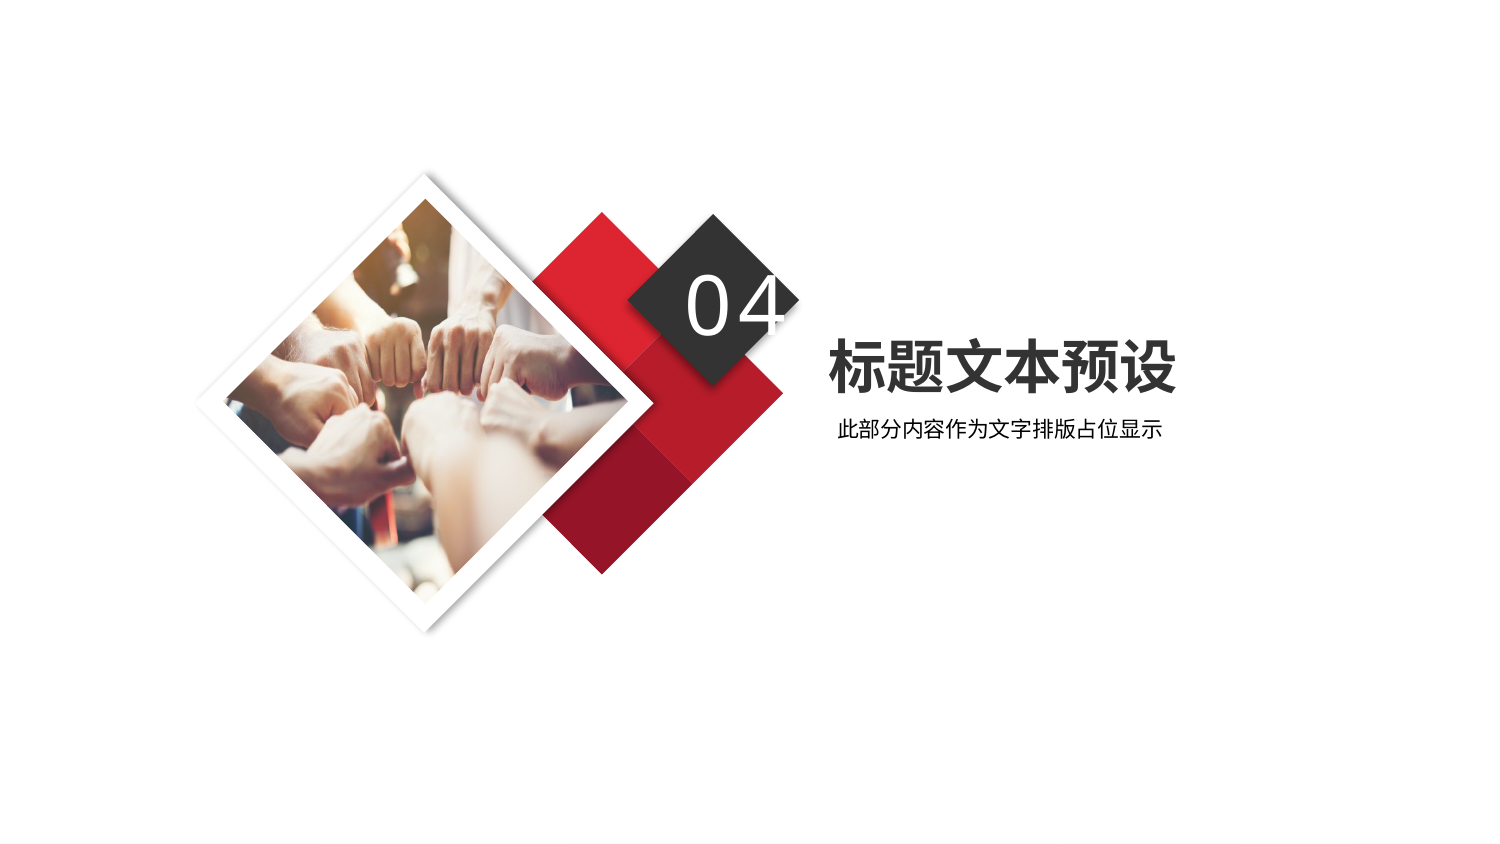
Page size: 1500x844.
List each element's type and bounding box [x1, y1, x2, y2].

text_box [658, 213, 824, 387]
text_box [194, 173, 654, 634]
text_box [769, 300, 1266, 446]
text_box [658, 394, 784, 575]
